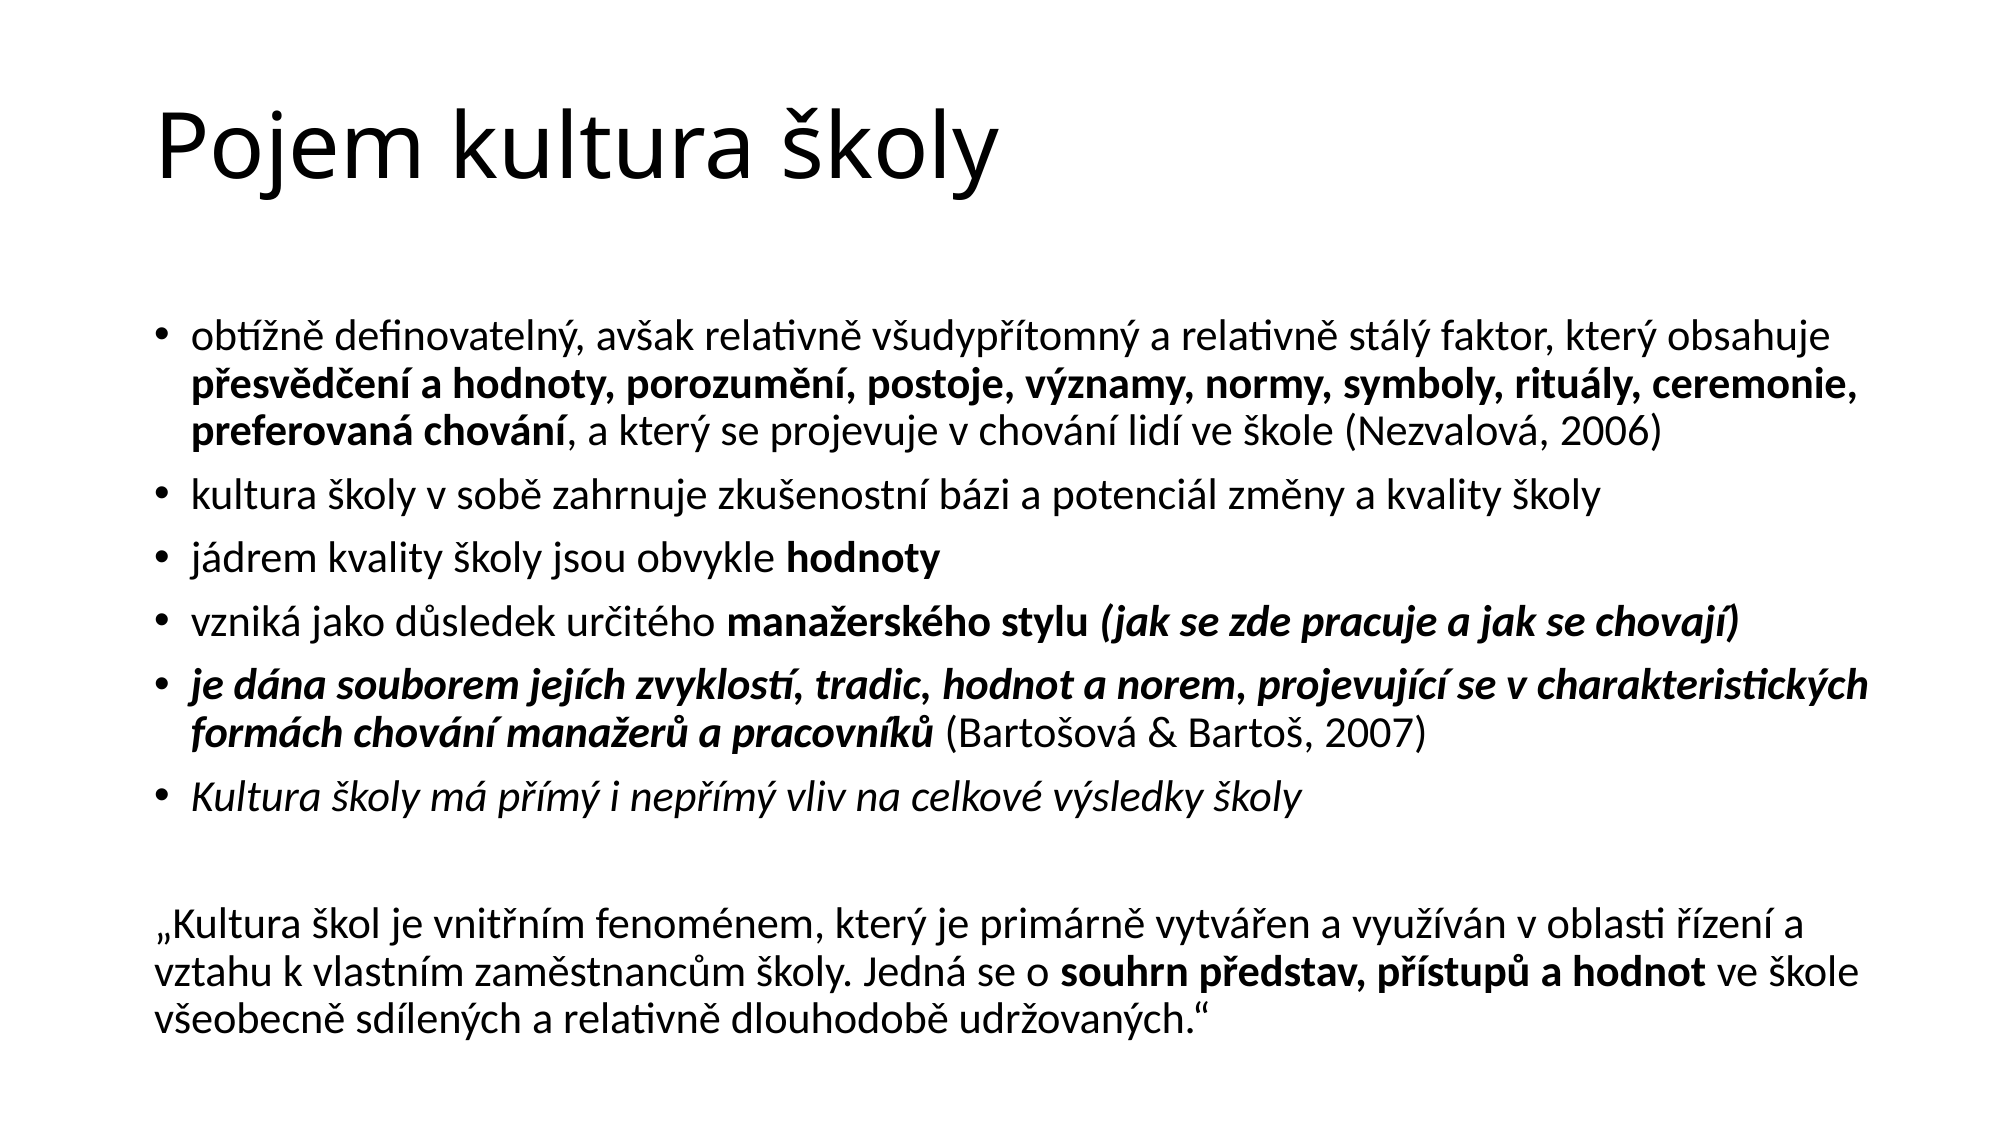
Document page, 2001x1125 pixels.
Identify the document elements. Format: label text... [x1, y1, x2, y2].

title Pojem kultura školy [139, 39, 1605, 235]
list obtížně definovatelný, avšak relativně všudypřítomný a relativně stálý faktor, který obsahuje přesvědčení a hodnoty, porozumění, postoje, významy, normy, symboly, rituály, ceremonie, preferovaná chování, a který se projevuje v chování lidí ve škole (Nezvalová, 2006) kultura školy v sobě zahrnuje zkušenostní bázi a potenciál změny a kvality školy jádrem kvality školy jsou obvykle hodnoty vzniká jako důsledek určitého manažerského stylu (jak se zde pracuje a jak se chovají) je dána souborem jejích zvyklostí, tradic, hodnot a norem, projevující se v charakteristických formách chování manažerů a pracovníků (Bartošová & Bartoš, 2007) Kultura školy má přímý i nepřímý vliv na celkové výsledky školy „Kultura škol je vnitřním fenoménem, který je primárně vytvářen a využíván v oblasti řízení a vztahu k vlastním zaměstnancům školy. Jedná se o souhrn představ, přístupů a hodnot ve škole všeobecně sdílených a relativně dlouhodobě udržovaných.“ [139, 235, 1905, 1057]
